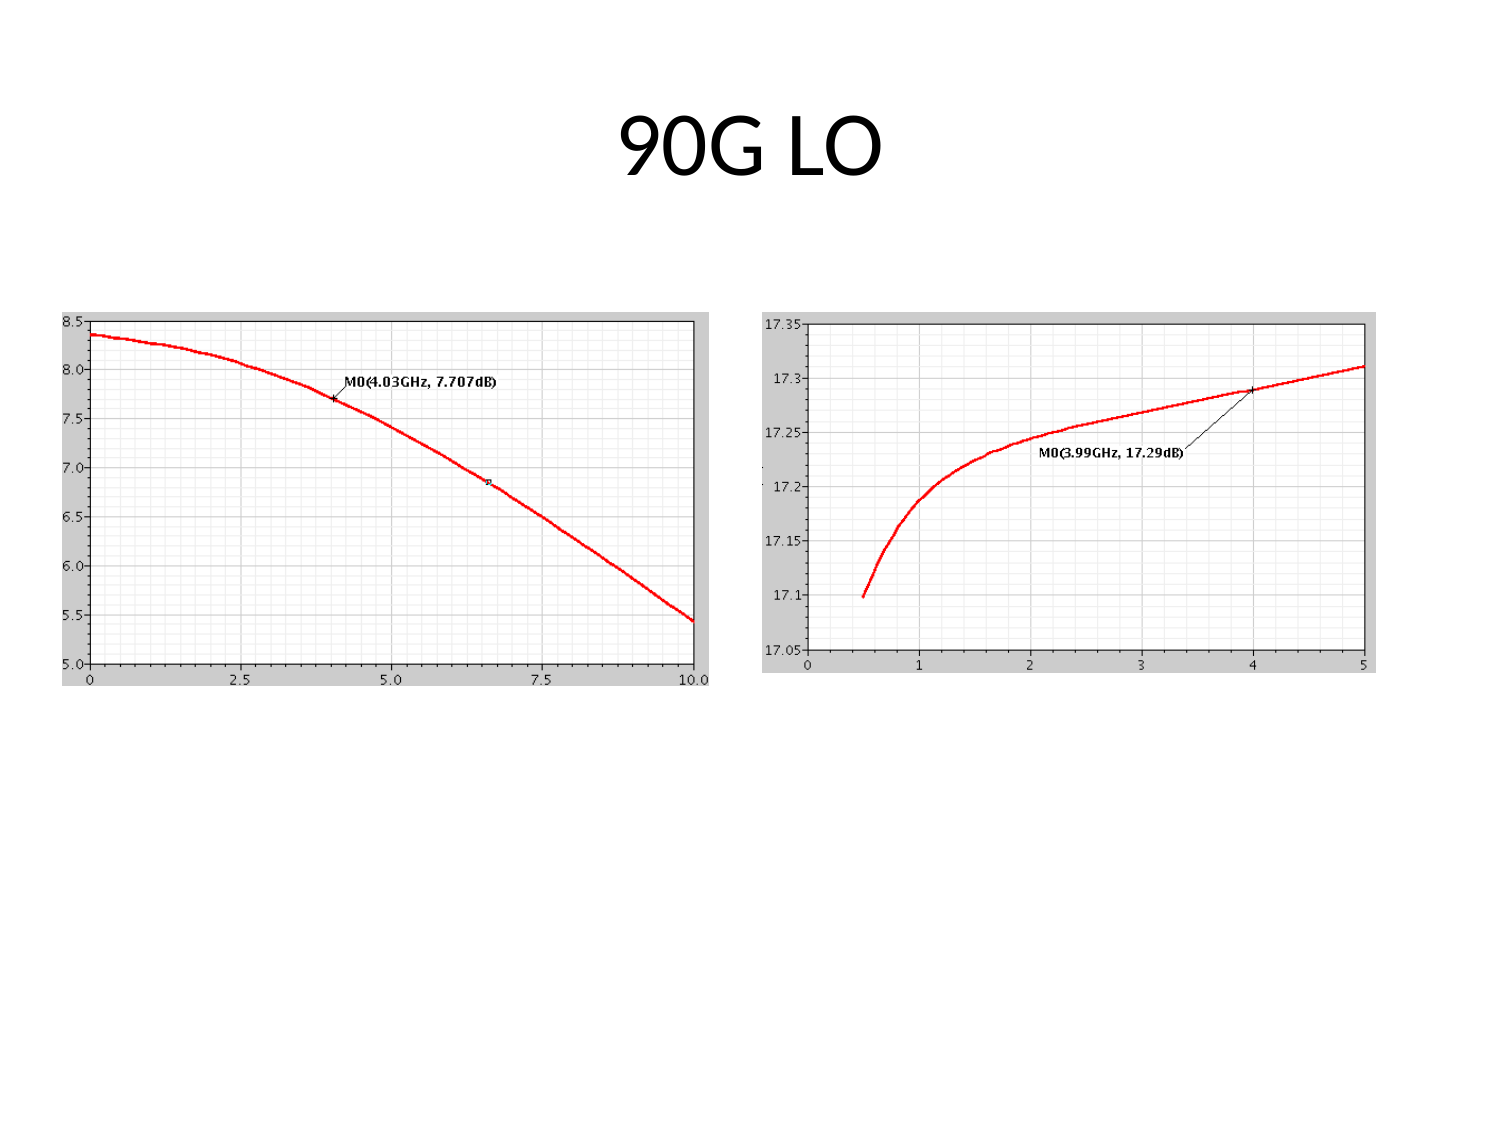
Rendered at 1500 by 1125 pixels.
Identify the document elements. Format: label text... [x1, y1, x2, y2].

picture [762, 312, 1376, 673]
title 90G LO [75, 45, 1425, 233]
picture [62, 312, 710, 687]
